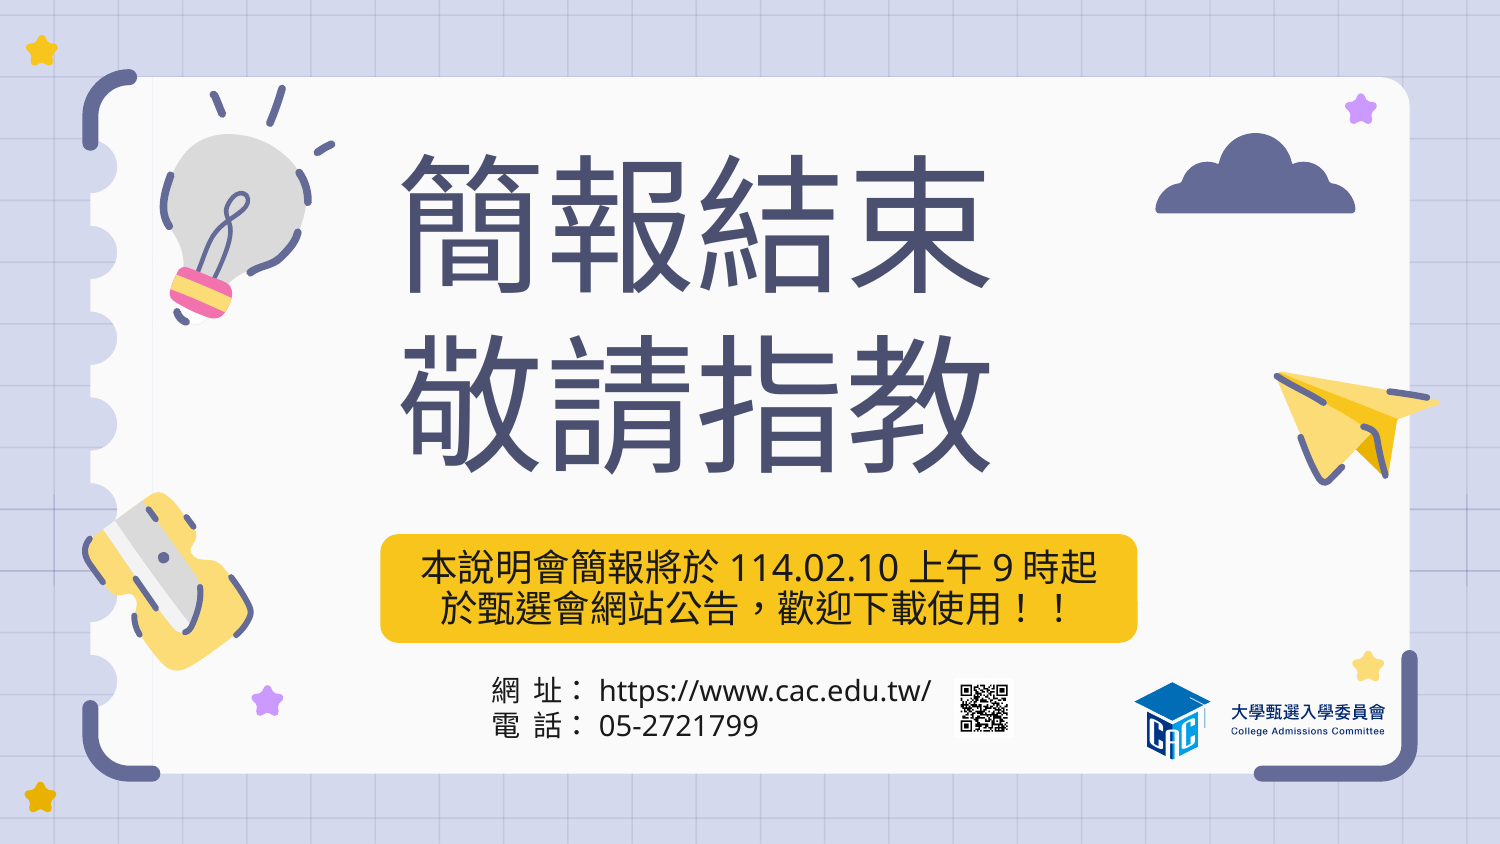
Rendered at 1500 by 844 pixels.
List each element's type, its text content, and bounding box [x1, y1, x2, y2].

picture [954, 678, 1014, 738]
text_box 網 址：https://www.cac.edu.tw/ 電 話：05-2721799 [476, 664, 1025, 750]
picture [1134, 682, 1386, 760]
text_box 簡報結束 敬請指教 [380, 123, 1138, 499]
text_box 本說明會簡報將於114.02.10上午9時起 於甄選會網站公告，歡迎下載使用！！ [380, 534, 1138, 643]
